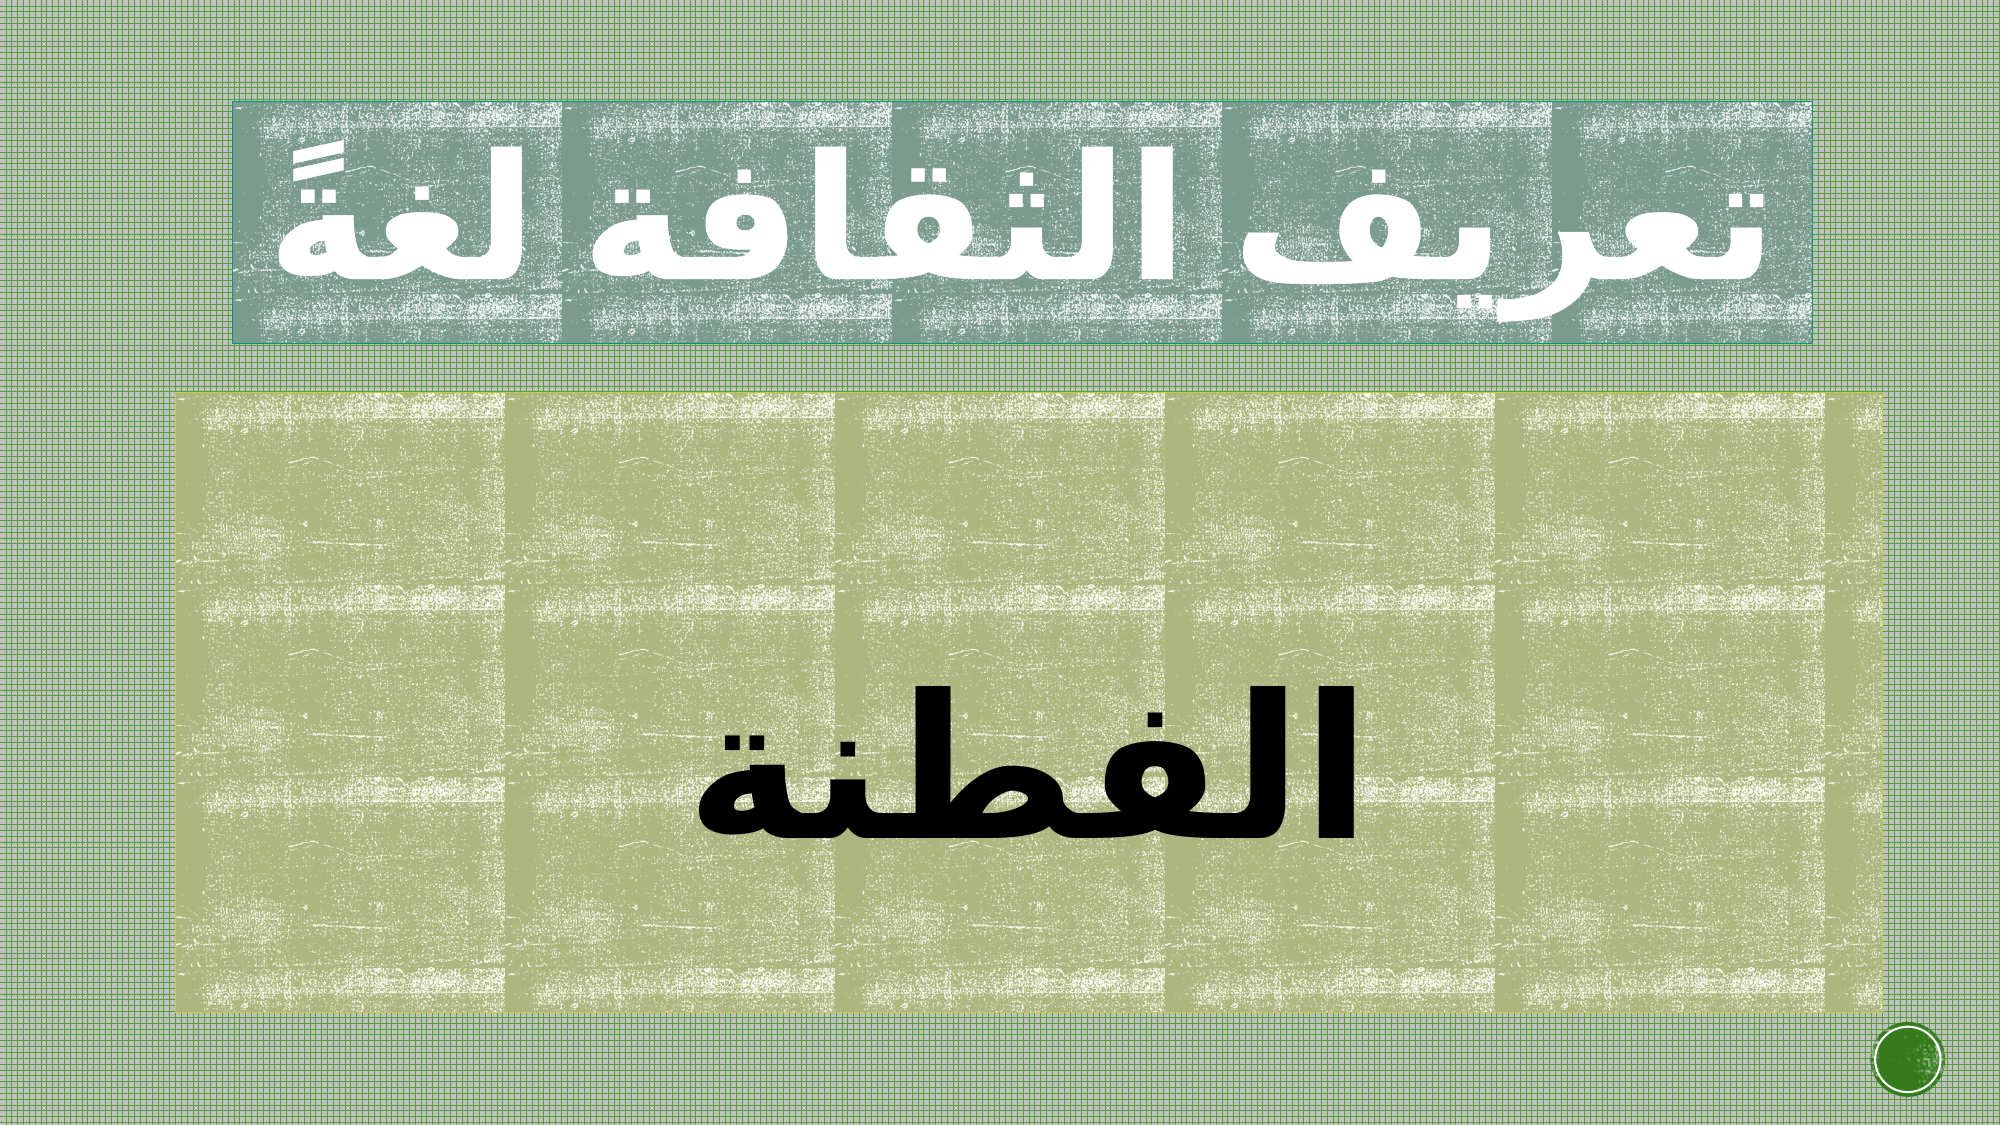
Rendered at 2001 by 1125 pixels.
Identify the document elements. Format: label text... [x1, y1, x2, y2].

title تعريف الثقافة لغةً [232, 101, 1813, 344]
list الفطنة [175, 392, 1883, 1013]
